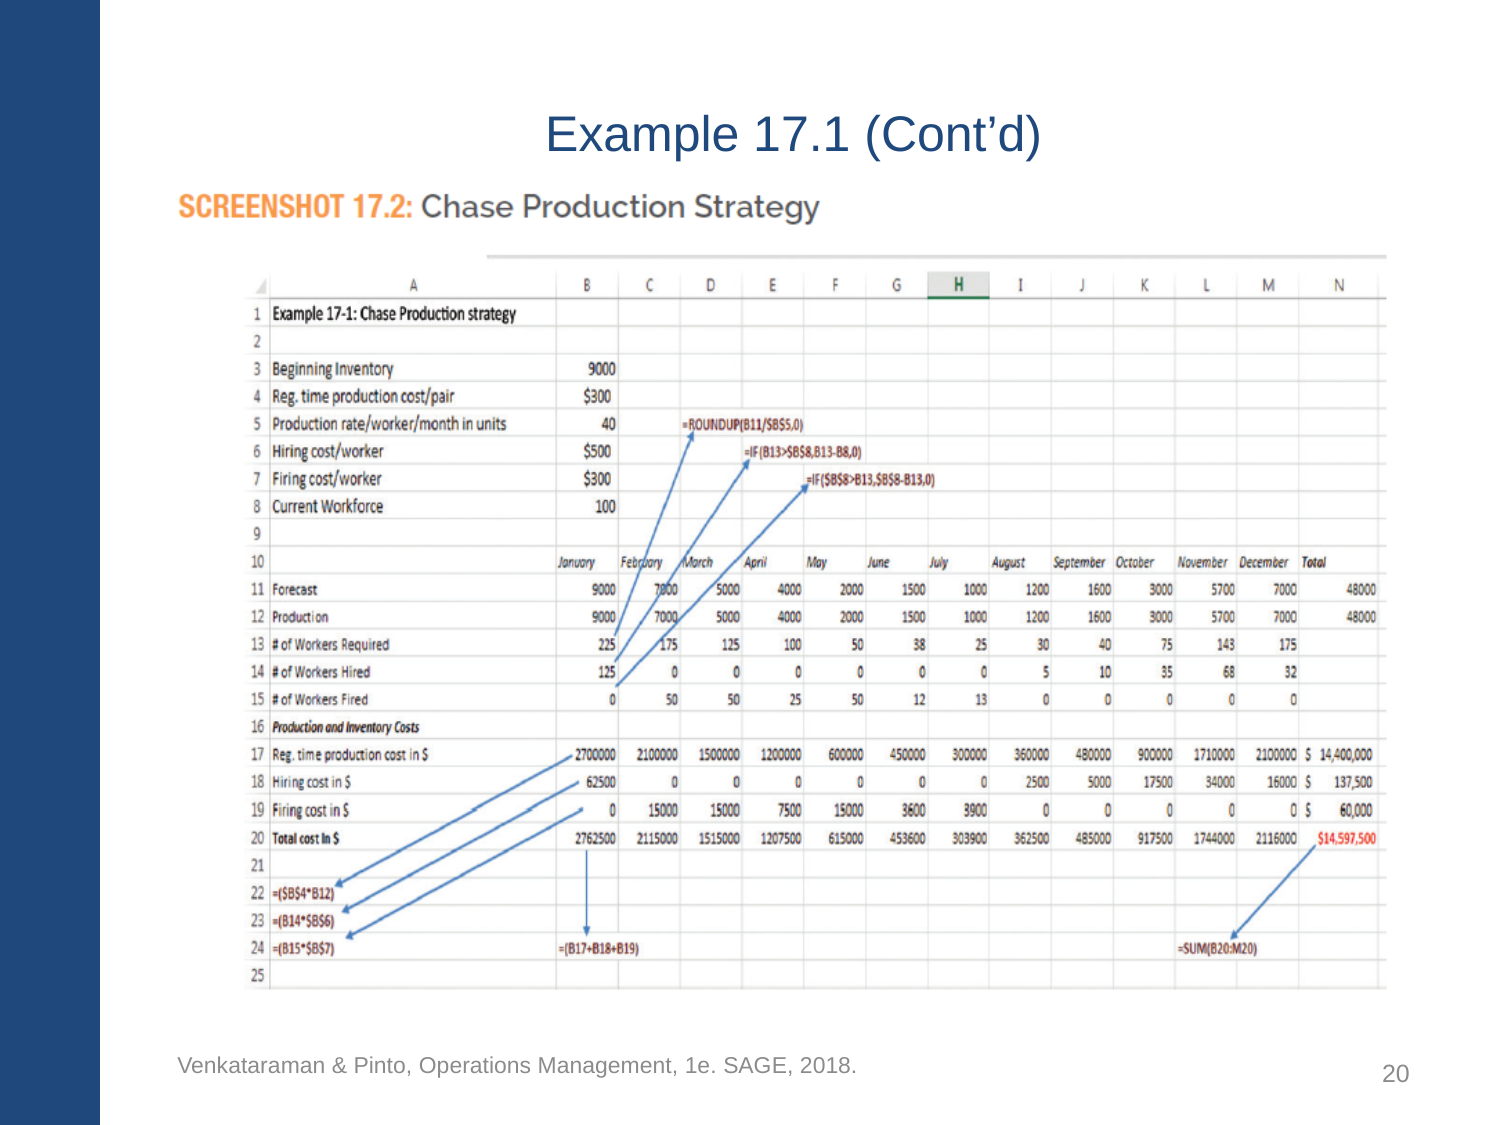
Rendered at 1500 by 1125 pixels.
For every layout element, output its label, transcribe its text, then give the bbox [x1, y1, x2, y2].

footer Venkataraman & Pinto, Operations Management, 1e. SAGE, 2018. [162, 1042, 1313, 1103]
title Example 17.1 (Cont’d) [162, 37, 1425, 225]
slide_number 20 [1350, 1042, 1425, 1103]
picture [174, 179, 1442, 1023]
